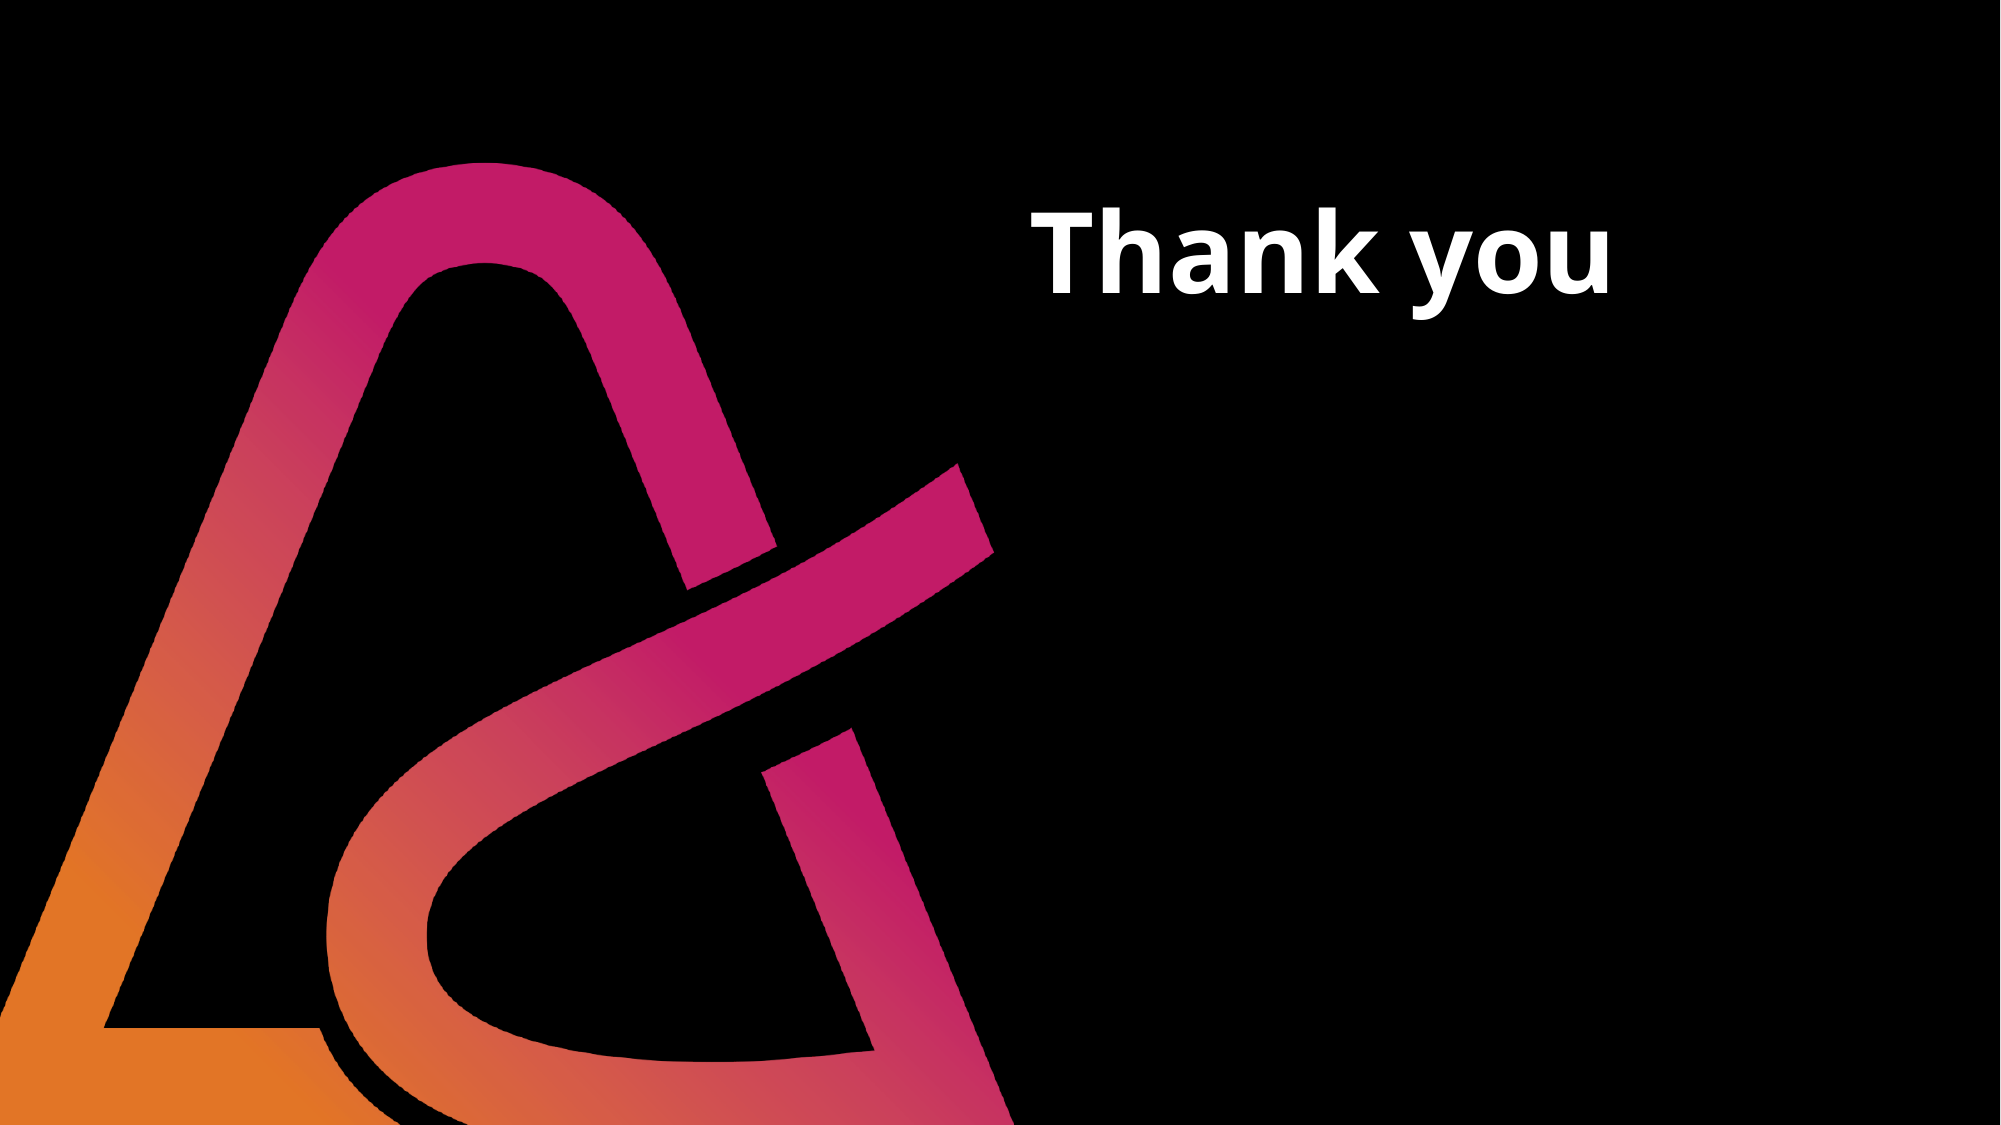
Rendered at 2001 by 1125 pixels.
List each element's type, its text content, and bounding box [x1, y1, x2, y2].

picture [0, 143, 1015, 1125]
title Thank you [1014, 119, 1863, 396]
